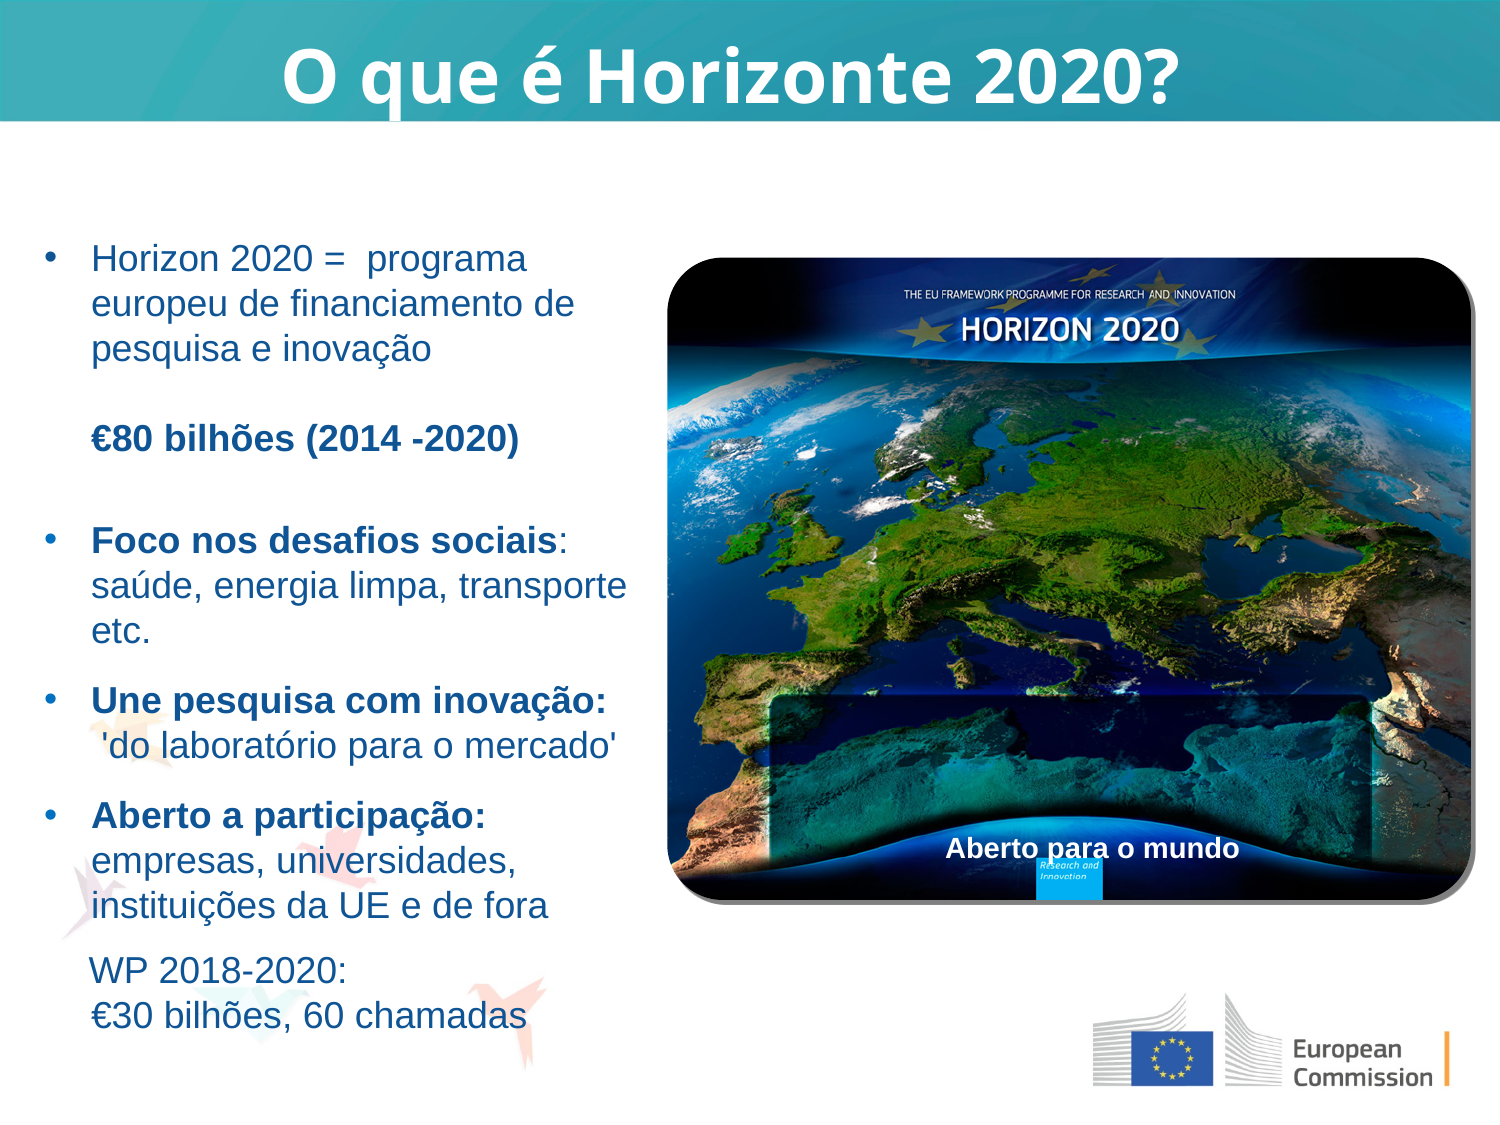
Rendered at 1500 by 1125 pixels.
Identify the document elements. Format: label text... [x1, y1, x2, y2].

picture [0, 0, 1500, 1125]
text_box O que é Horizonte 2020? [37, 20, 1425, 126]
text_box Horizon 2020 = programa europeu de financiamento de pesquisa e inovação €80 bilhões (2014 -2020) Foco nos desafios sociais: saúde, energia limpa, transporte etc. Une pesquisa com inovação: 'do laboratório para o mercado' Aberto a participação: empresas, universidades, instituições da UE e de fora WP 2018-2020: €30 bilhões, 60 chamadas [29, 226, 644, 1044]
